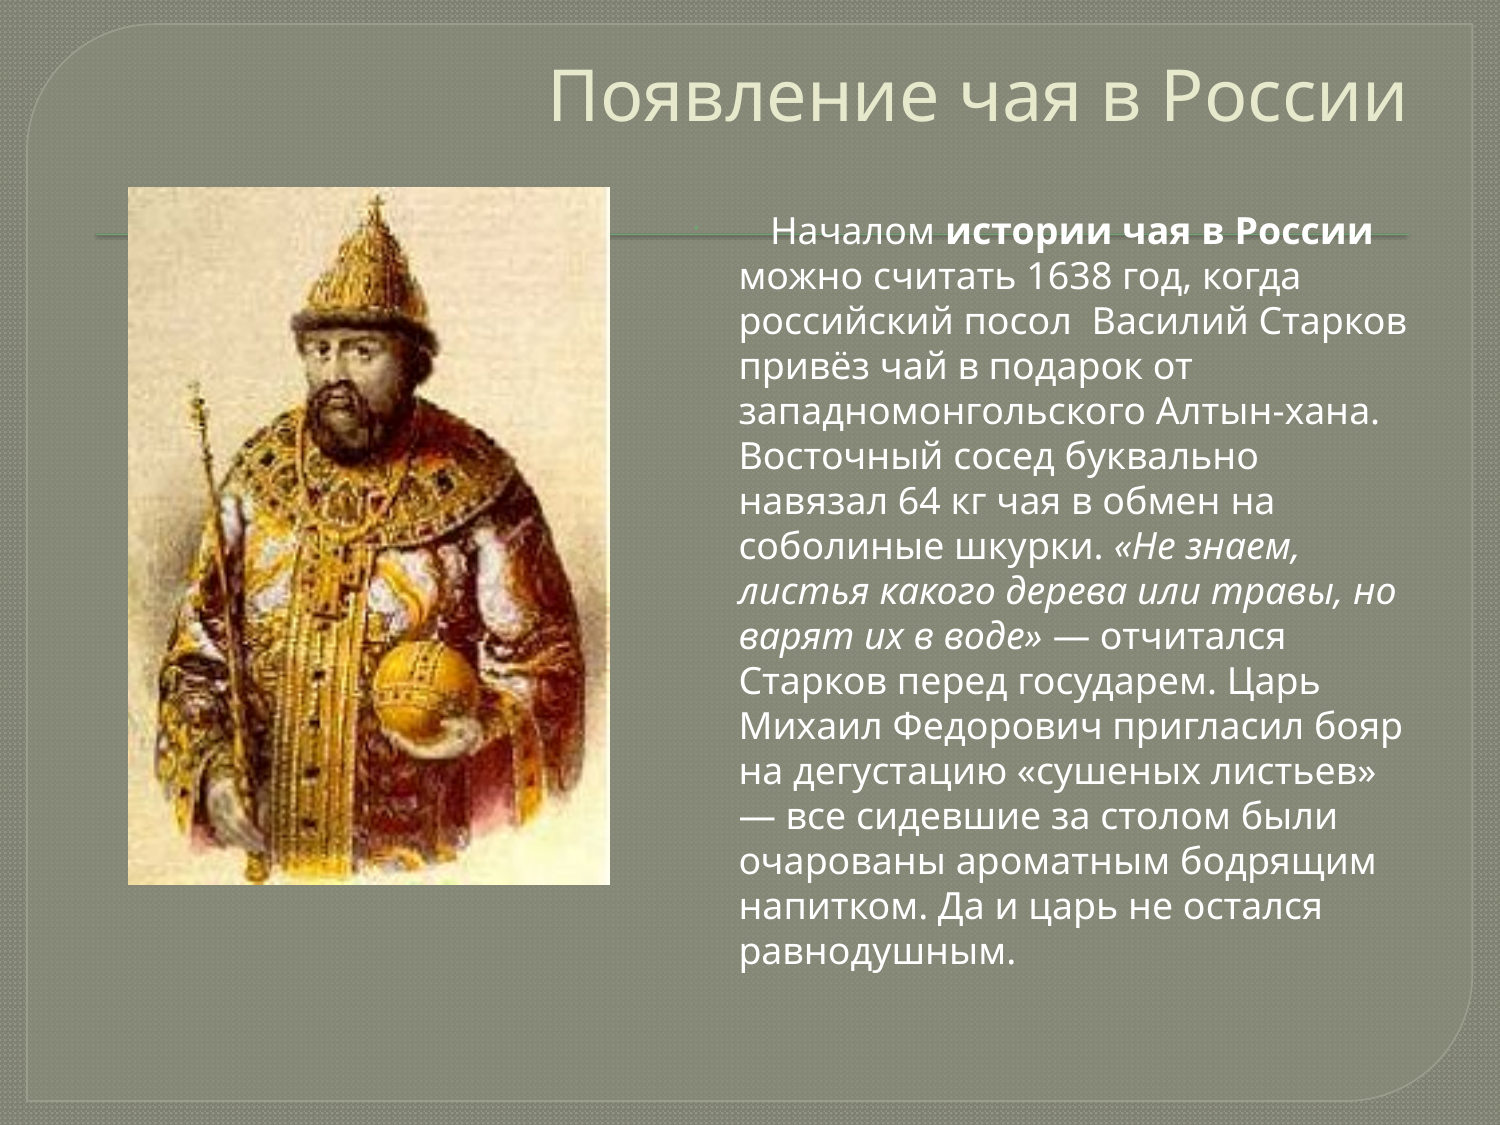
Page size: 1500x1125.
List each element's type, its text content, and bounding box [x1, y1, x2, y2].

title Появление чая в России [75, 41, 1425, 230]
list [128, 187, 610, 886]
list Началом истории чая в России можно считать 1638 год, когда российский посол Василий Старков привёз чай в подарок от западномонгольского Алтын-хана. Восточный сосед буквально навязал 64 кг чая в обмен на соболиные шкурки. «Не знаем, листья какого дерева или травы, но варят их в воде» — отчитался Старков перед государем. Царь Михаил Федорович пригласил бояр на дегустацию «сушеных листьев» — все сидевшие за столом были очарованы ароматным бодрящим напитком. Да и царь не остался равнодушным. [679, 199, 1425, 1005]
